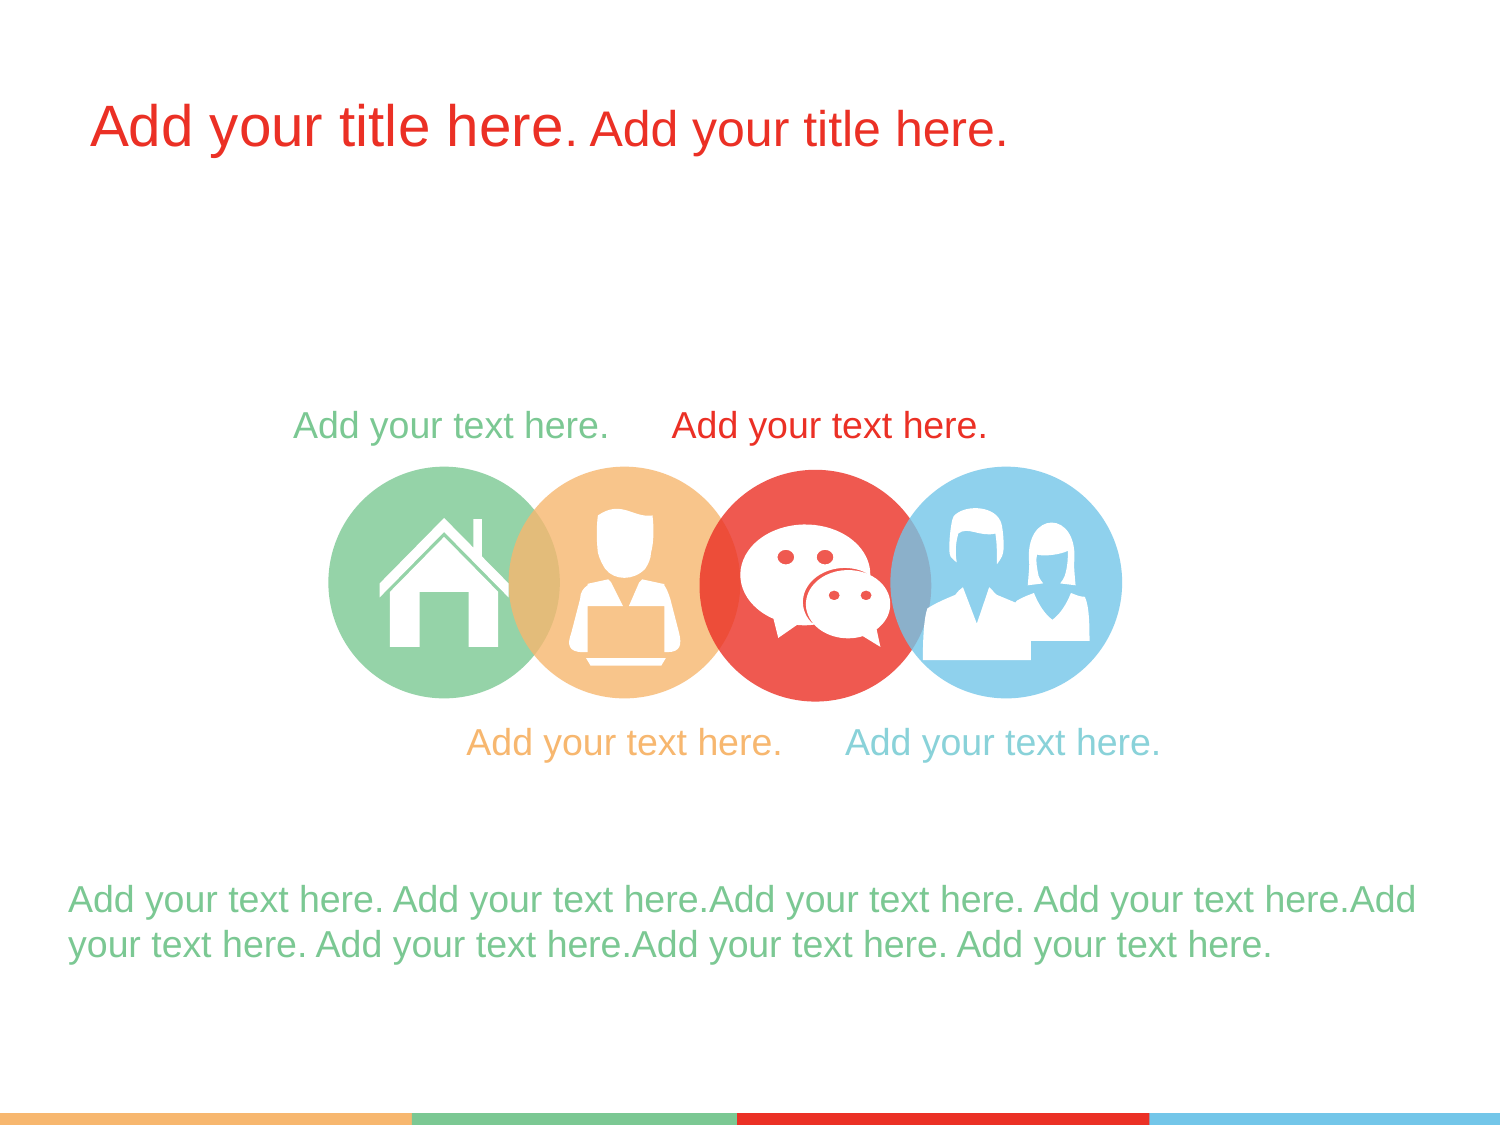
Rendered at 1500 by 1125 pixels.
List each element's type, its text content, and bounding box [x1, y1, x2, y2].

text_box [389, 536, 499, 647]
text_box [379, 517, 509, 598]
text_box [922, 587, 1090, 661]
title Add your title here. Add your title here. [75, 80, 1425, 166]
text_box Add your text here. Add your text here.Add your text here. Add your text here.Add your text here. Add your text here.Add your text here. Add your text here. [53, 867, 1441, 1030]
text_box [949, 508, 1004, 565]
text_box [890, 466, 1123, 699]
text_box Add your text here. [278, 393, 625, 454]
text_box Add your text here. [830, 710, 1177, 770]
text_box [508, 466, 721, 699]
text_box [699, 469, 912, 702]
text_box [569, 579, 623, 653]
text_box [740, 524, 891, 647]
text_box [596, 508, 654, 578]
text_box [628, 579, 681, 653]
text_box [328, 466, 534, 699]
text_box Add your text here. [451, 710, 798, 770]
text_box Add your text here. [656, 393, 1004, 454]
text_box [1027, 522, 1076, 586]
text_box [586, 658, 666, 666]
